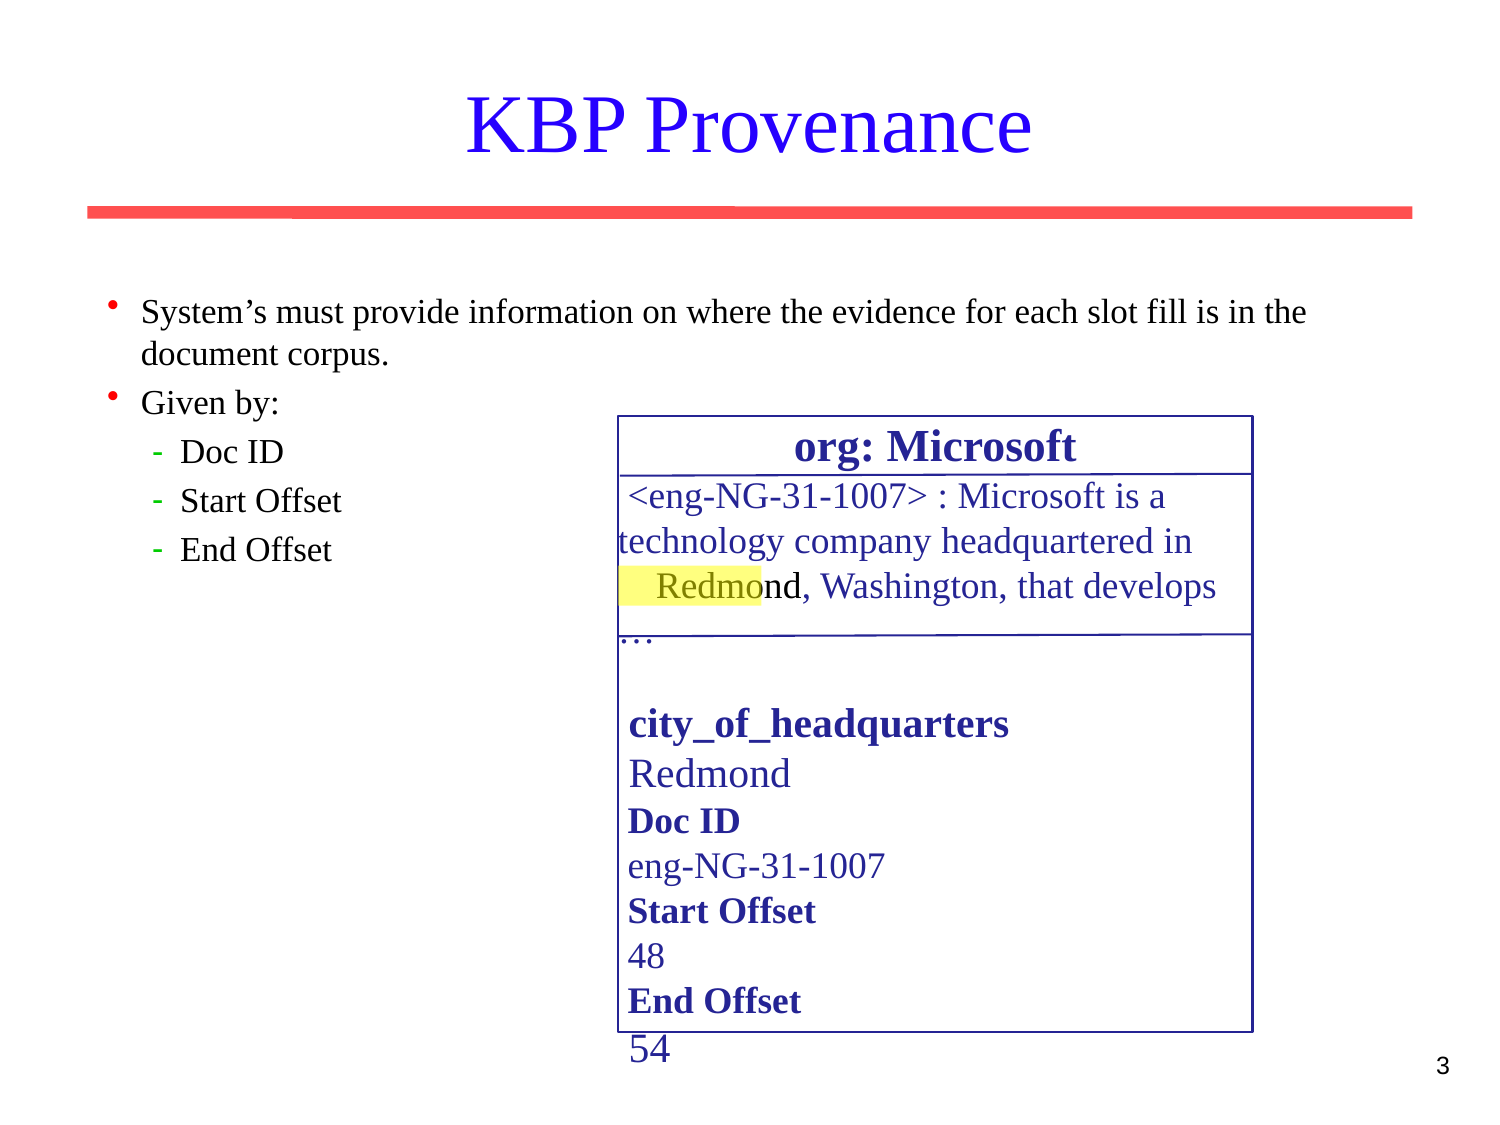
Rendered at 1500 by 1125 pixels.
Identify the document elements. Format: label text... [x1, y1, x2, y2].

text_box org: Microsoft <eng-NG-31-1007> : Microsoft is a technology company headquartered in Redmond, Washington, that develops … city_of_headquarters Redmond Doc ID eng-NG-31-1007 Start Offset 48 End Offset 54 [617, 416, 1253, 1032]
slide_number 3 [1137, 1049, 1451, 1125]
title KBP Provenance [112, 37, 1388, 201]
text_box [617, 565, 762, 606]
list System’s must provide information on where the evidence for each slot fill is in the document corpus. Given by: Doc ID Start Offset End Offset [106, 274, 1383, 588]
